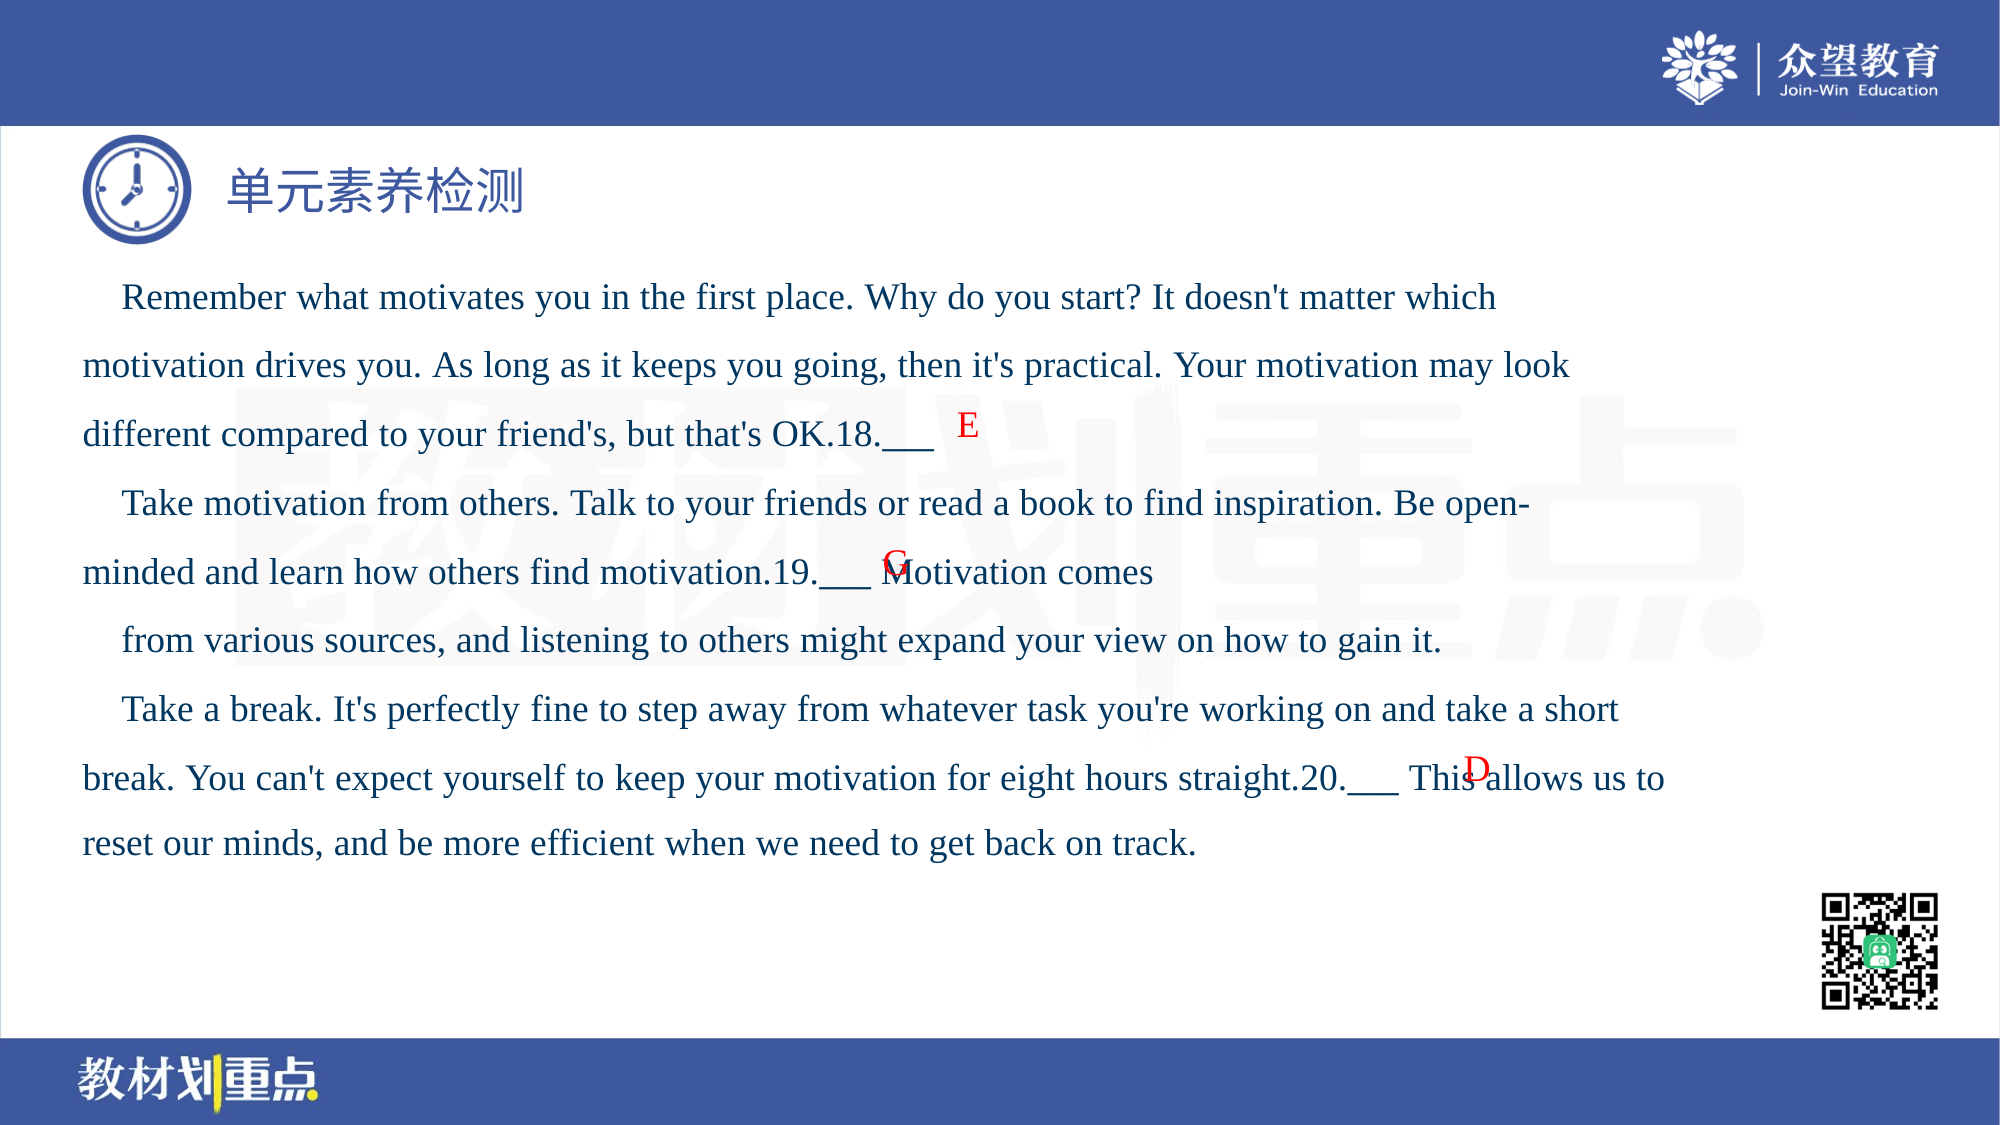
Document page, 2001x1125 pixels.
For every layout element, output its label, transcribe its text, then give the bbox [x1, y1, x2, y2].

text_box E [943, 380, 994, 439]
text_box D [1449, 724, 1505, 783]
text_box Remember what motivates you in the first place. Why do you start? It doesn't matter which motivation drives you. As long as it keeps you going, then it's practical. Your motivation may look different compared to your friend's, but that's OK.18.___ Take motivation from others. Talk to your friends or read a book to find inspiration. Be open- minded and learn how others find motivation.19.___ Motivation comes from various sources, and listening to others might expand your view on how to gain it. Take a break. It's perfectly fine to step away from whatever task you're working on and take a short break. You can't expect yourself to keep your motivation for eight hours straight.20.___ This allows us to reset our minds, and be more efficient when we need to get back on track. [82, 248, 1817, 856]
picture [0, 0, 2000, 1125]
text_box G [868, 517, 924, 577]
